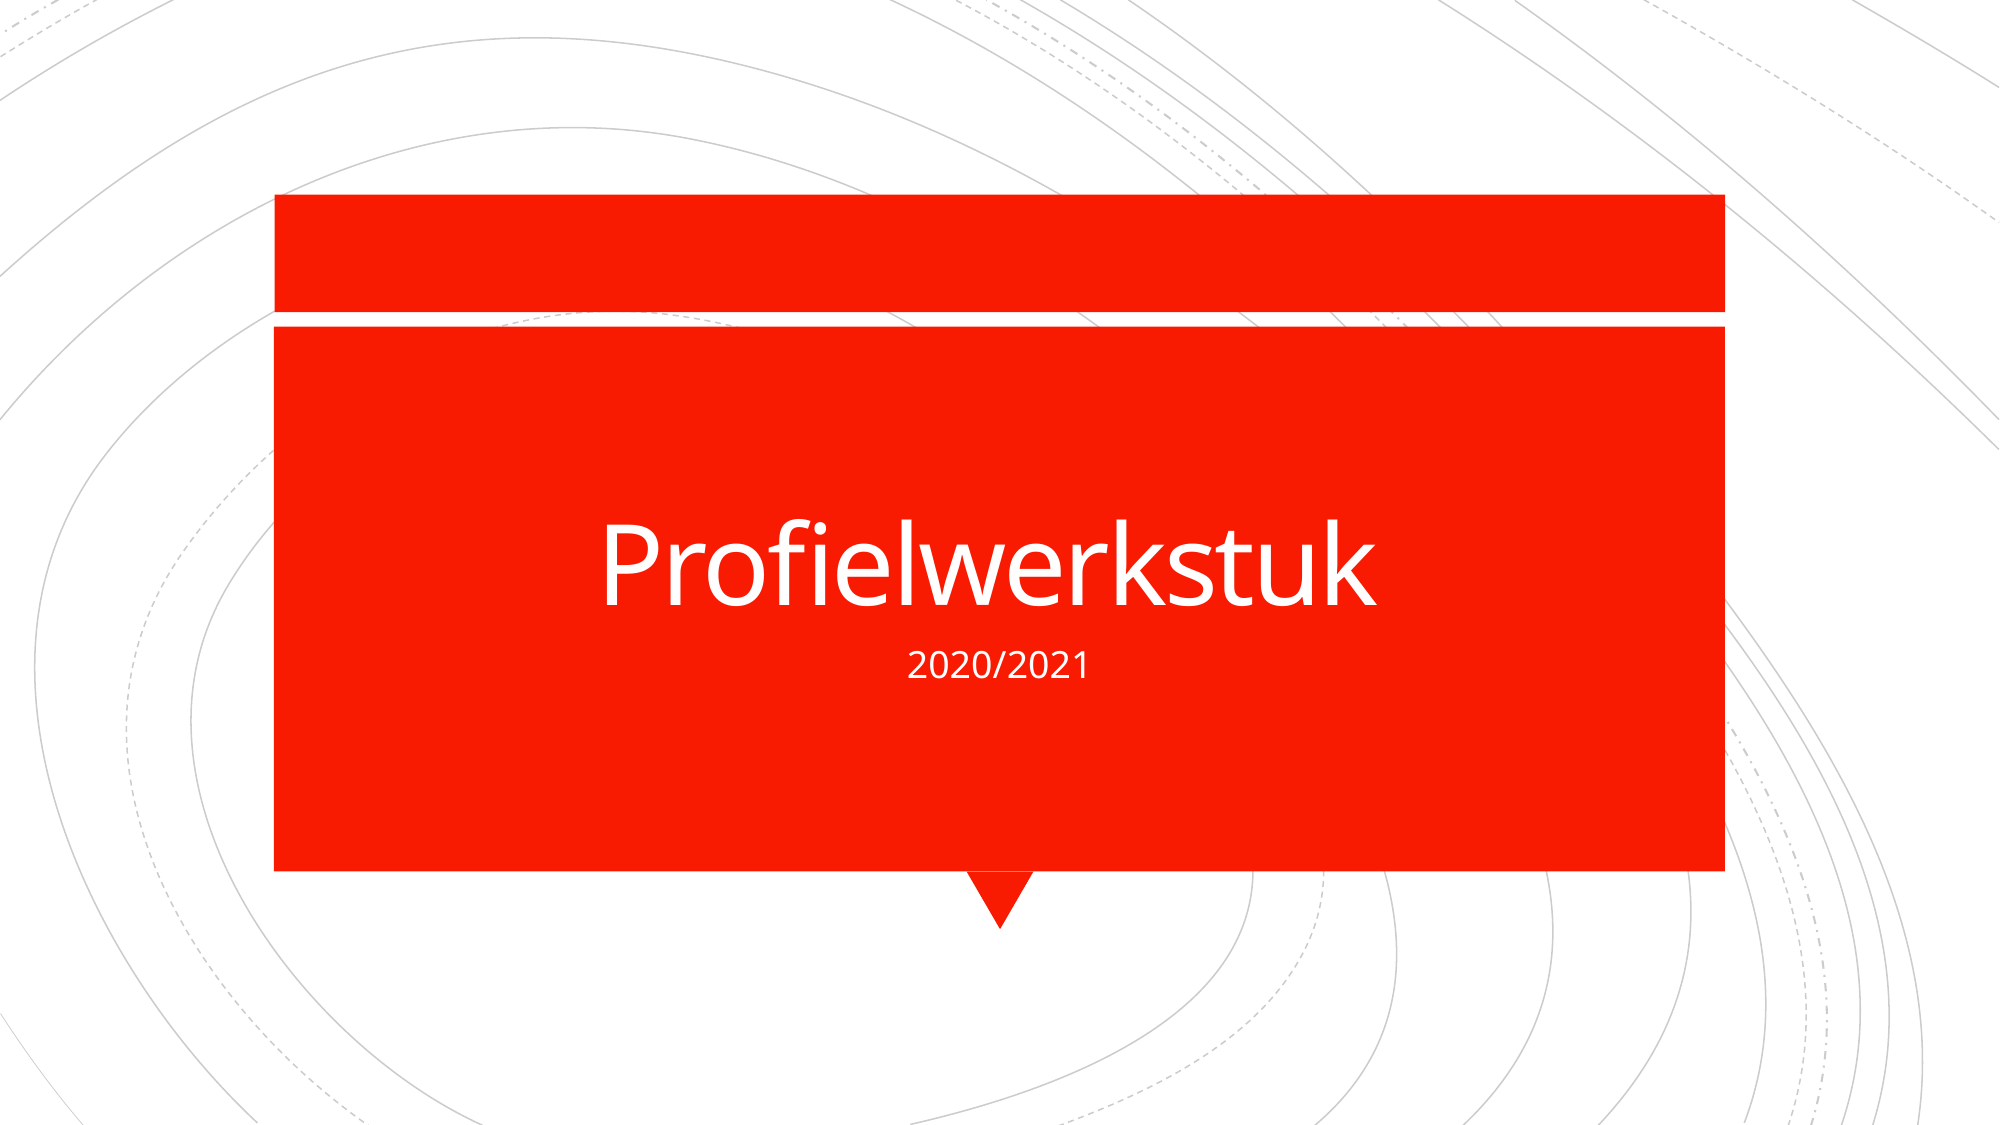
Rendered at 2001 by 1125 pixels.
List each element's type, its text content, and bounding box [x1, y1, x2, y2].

title Profielwerkstuk [288, 340, 1713, 628]
subtitle 2020/2021 [288, 640, 1712, 858]
